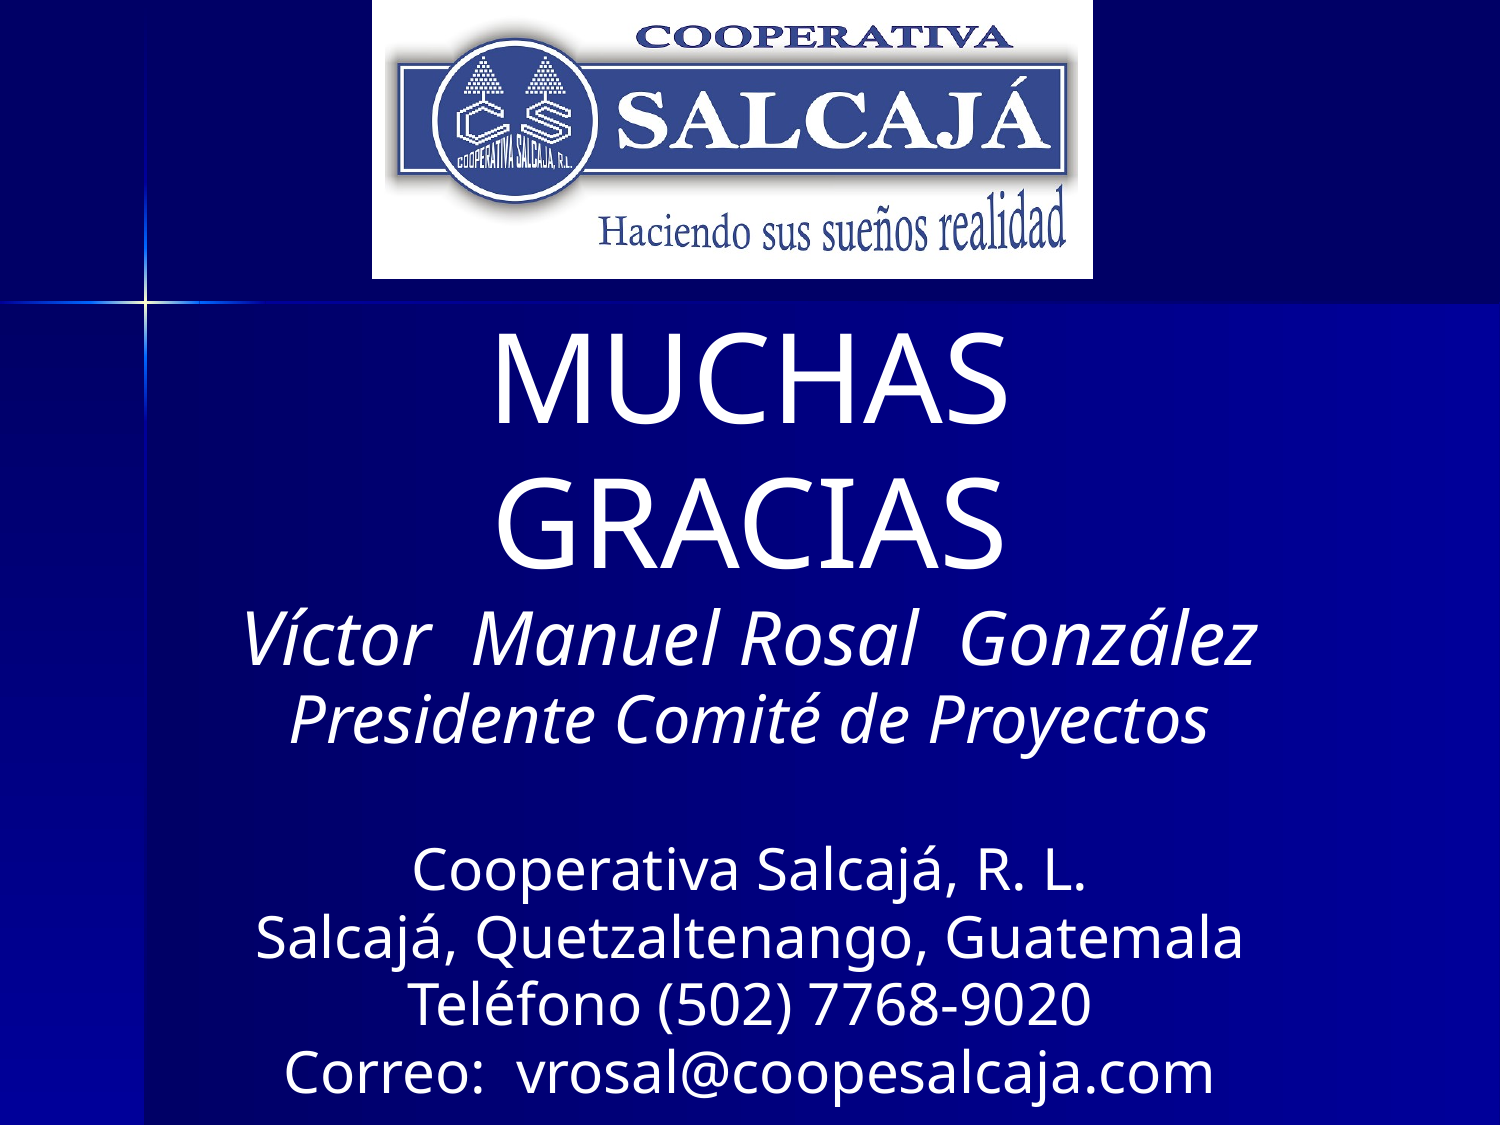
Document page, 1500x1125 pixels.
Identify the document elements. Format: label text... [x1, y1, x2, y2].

list MUCHAS GRACIAS Víctor Manuel Rosal González Presidente Comité de Proyectos Cooperativa Salcajá, R. L. Salcajá, Quetzaltenango, Guatemala Teléfono (502) 7768-9020 Correo: vrosal@coopesalcaja.com [0, 0, 1500, 1125]
picture [371, 0, 1093, 280]
